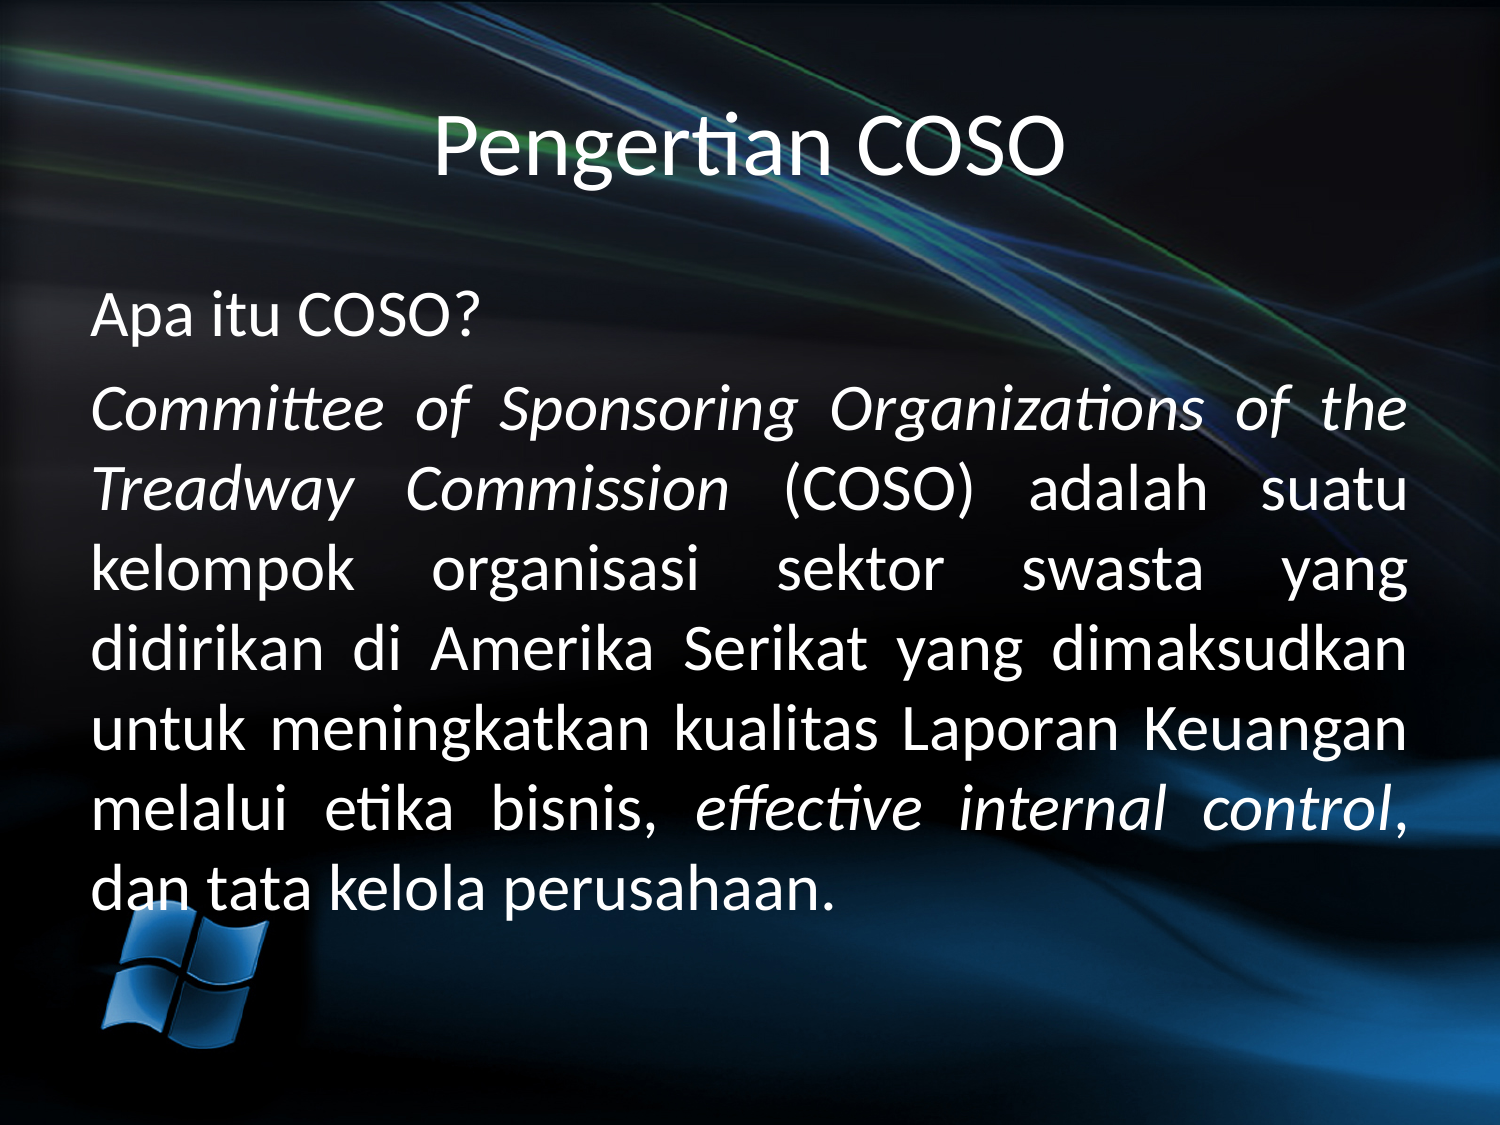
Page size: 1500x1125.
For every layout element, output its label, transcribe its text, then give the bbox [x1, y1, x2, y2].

picture [0, 0, 1500, 1125]
list Apa itu COSO? Committee of Sponsoring Organizations of the Treadway Commission (COSO) adalah suatu kelompok organisasi sektor swasta yang didirikan di Amerika Serikat yang dimaksudkan untuk meningkatkan kualitas Laporan Keuangan melalui etika bisnis, effective internal control, dan tata kelola perusahaan. [75, 262, 1425, 1005]
title Pengertian COSO [75, 45, 1425, 233]
